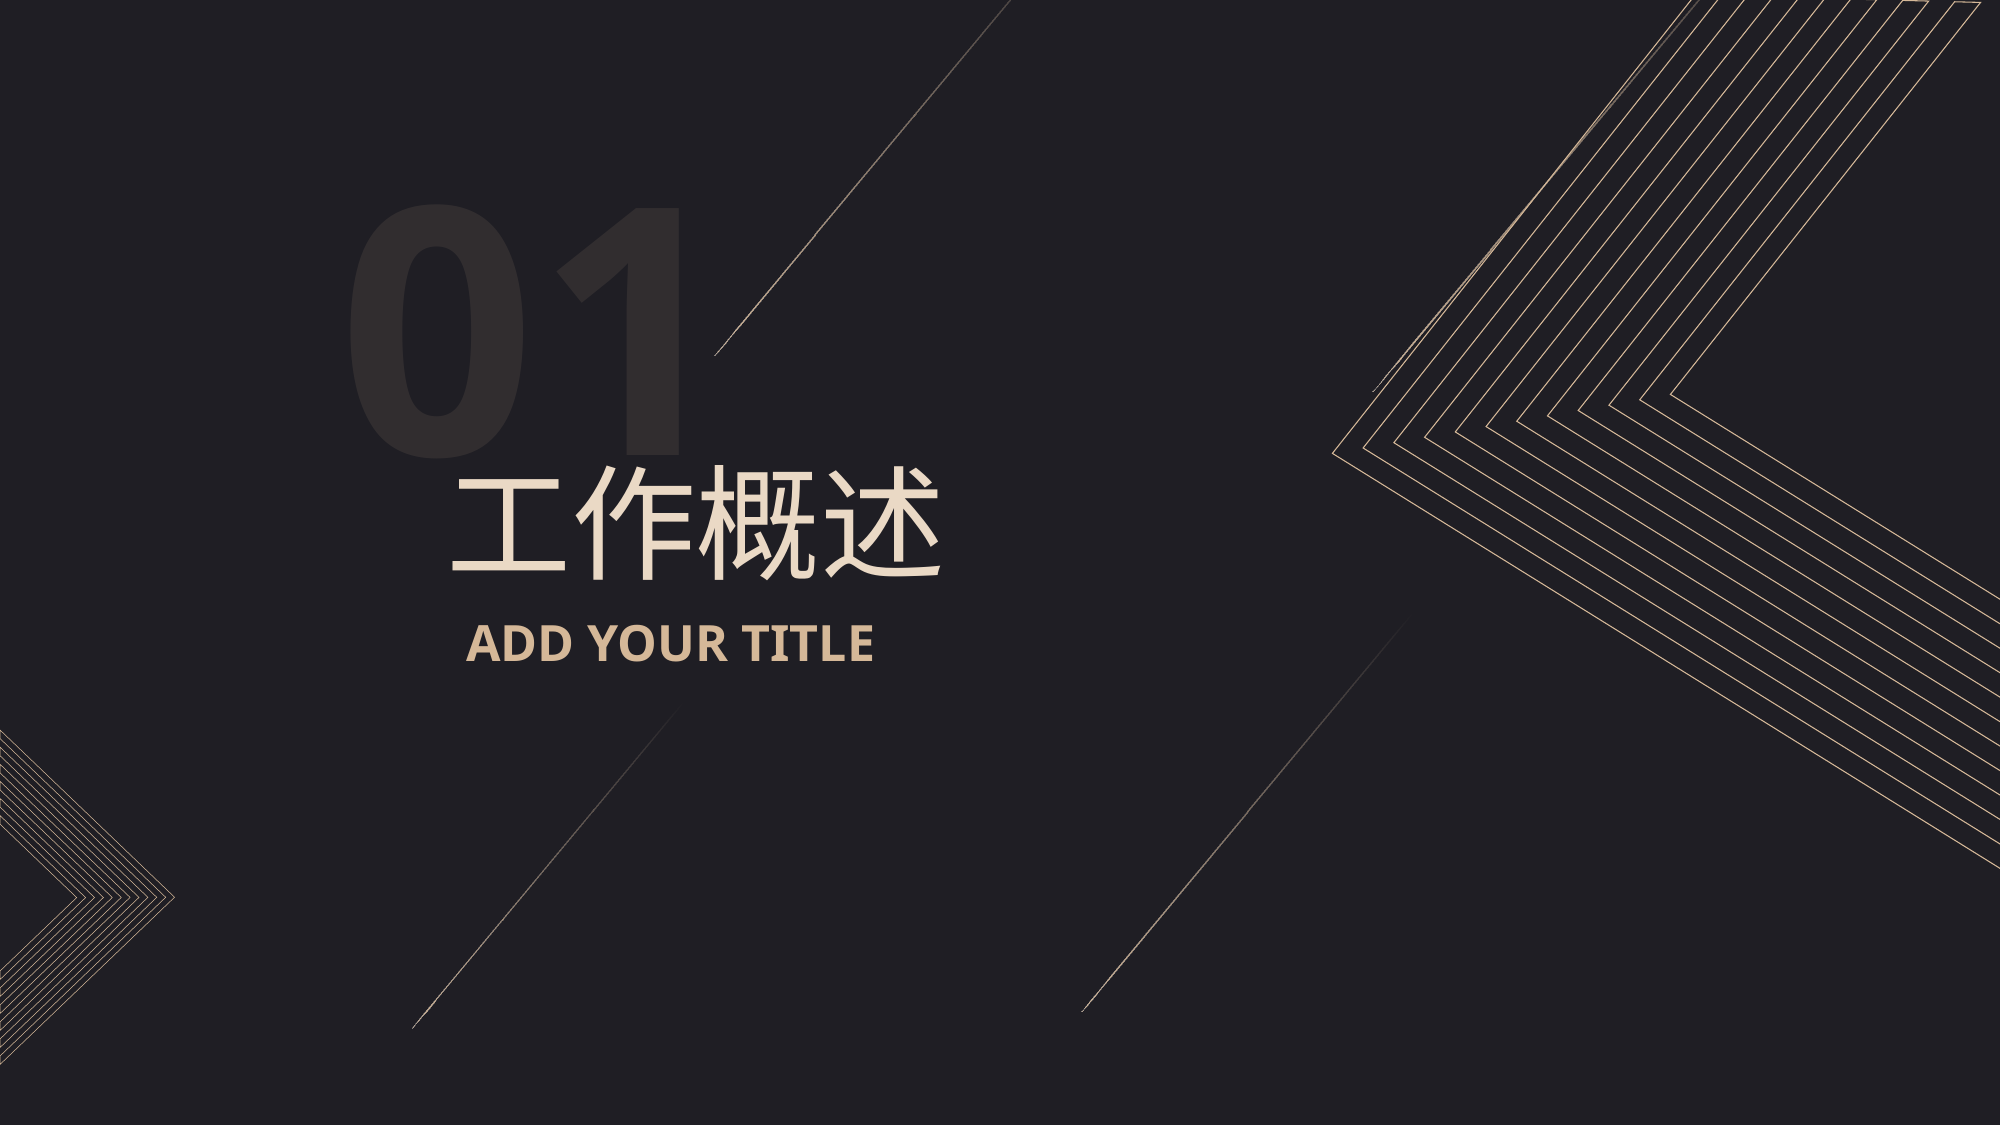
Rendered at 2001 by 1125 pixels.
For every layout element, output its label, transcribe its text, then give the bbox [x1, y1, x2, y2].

text_box [410, 699, 685, 1030]
text_box 01 [323, 101, 854, 437]
text_box [1330, 0, 2000, 870]
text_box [323, 437, 1314, 680]
text_box [1080, 609, 1416, 1013]
text_box [0, 728, 177, 1066]
text_box [1371, 183, 1544, 393]
text_box [854, 0, 1012, 190]
